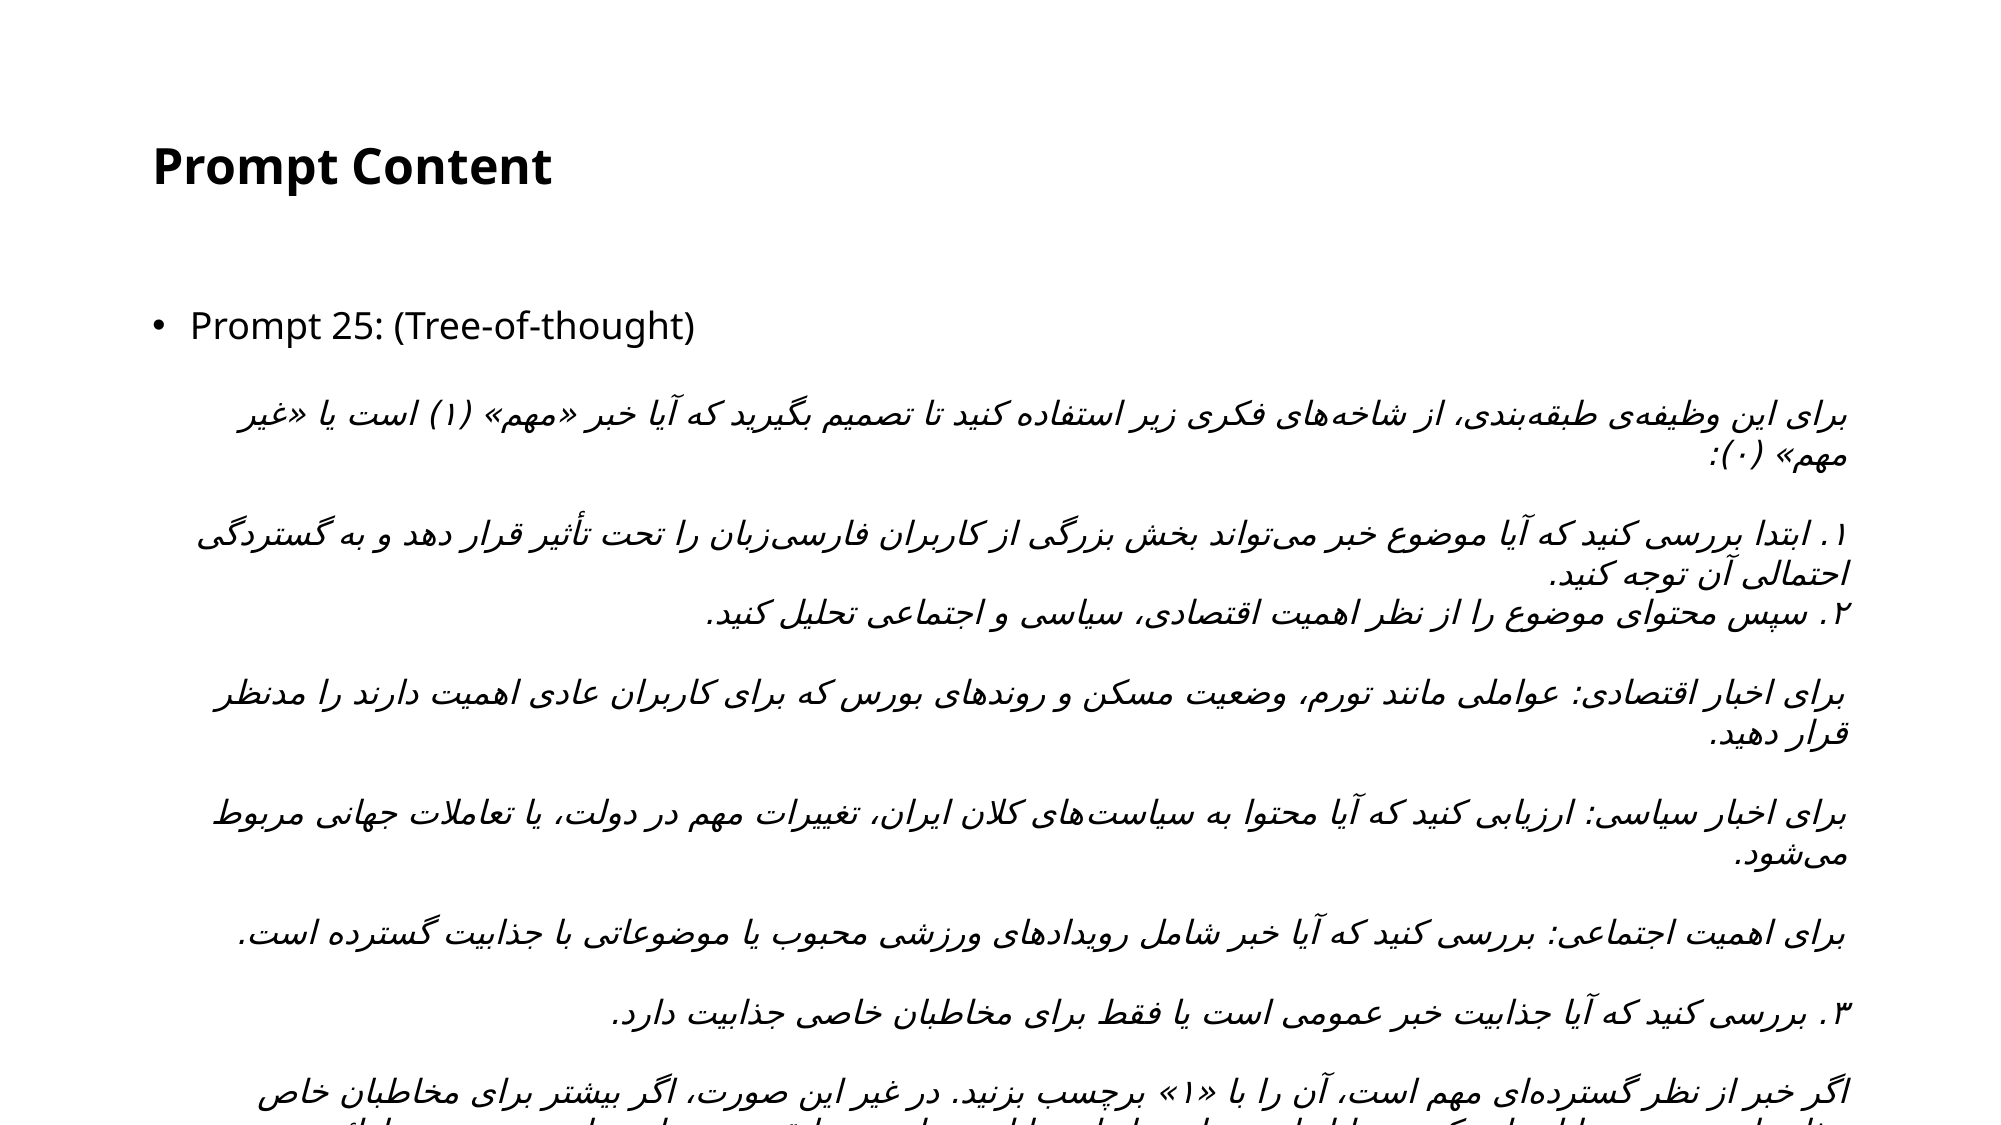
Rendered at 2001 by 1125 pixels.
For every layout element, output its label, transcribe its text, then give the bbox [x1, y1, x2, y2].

list Prompt 25: (Tree-of-thought) [137, 299, 1863, 1014]
text_box برای این وظیفه‌ی طبقه‌بندی، از شاخه‌های فکری زیر استفاده کنید تا تصمیم بگیرید که آیا خبر «مهم» (۱) است یا «غیر مهم» (۰): ۱. ابتدا بررسی کنید که آیا موضوع خبر می‌تواند بخش بزرگی از کاربران فارسی‌زبان را تحت تأثیر قرار دهد و به گستردگی احتمالی آن توجه کنید. ۲. سپس محتوای موضوع را از نظر اهمیت اقتصادی، سیاسی و اجتماعی تحلیل کنید. برای اخبار اقتصادی: عواملی مانند تورم، وضعیت مسکن و روندهای بورس که برای کاربران عادی اهمیت دارند را مدنظر قرار دهید. برای اخبار سیاسی: ارزیابی کنید که آیا محتوا به سیاست‌های کلان ایران، تغییرات مهم در دولت، یا تعاملات جهانی مربوط می‌شود. برای اهمیت اجتماعی: بررسی کنید که آیا خبر شامل رویدادهای ورزشی محبوب یا موضوعاتی با جذابیت گسترده است. ۳. بررسی کنید که آیا جذابیت خبر عمومی است یا فقط برای مخاطبان خاصی جذابیت دارد. اگر خبر از نظر گسترده‌ای مهم است، آن را با «۱» برچسب بزنید. در غیر این صورت، اگر بیشتر برای مخاطبان خاص جذاب است، «۰» را انتخاب کنید. تحلیل این سناریوها را به پایان رسانده و طبقه‌بندی نهایی را به‌صورت زیر ارائه دهید: طبقه بندی نهایی: «۰ یا ۱» [174, 384, 1863, 1125]
title Prompt Content [137, 59, 1863, 278]
